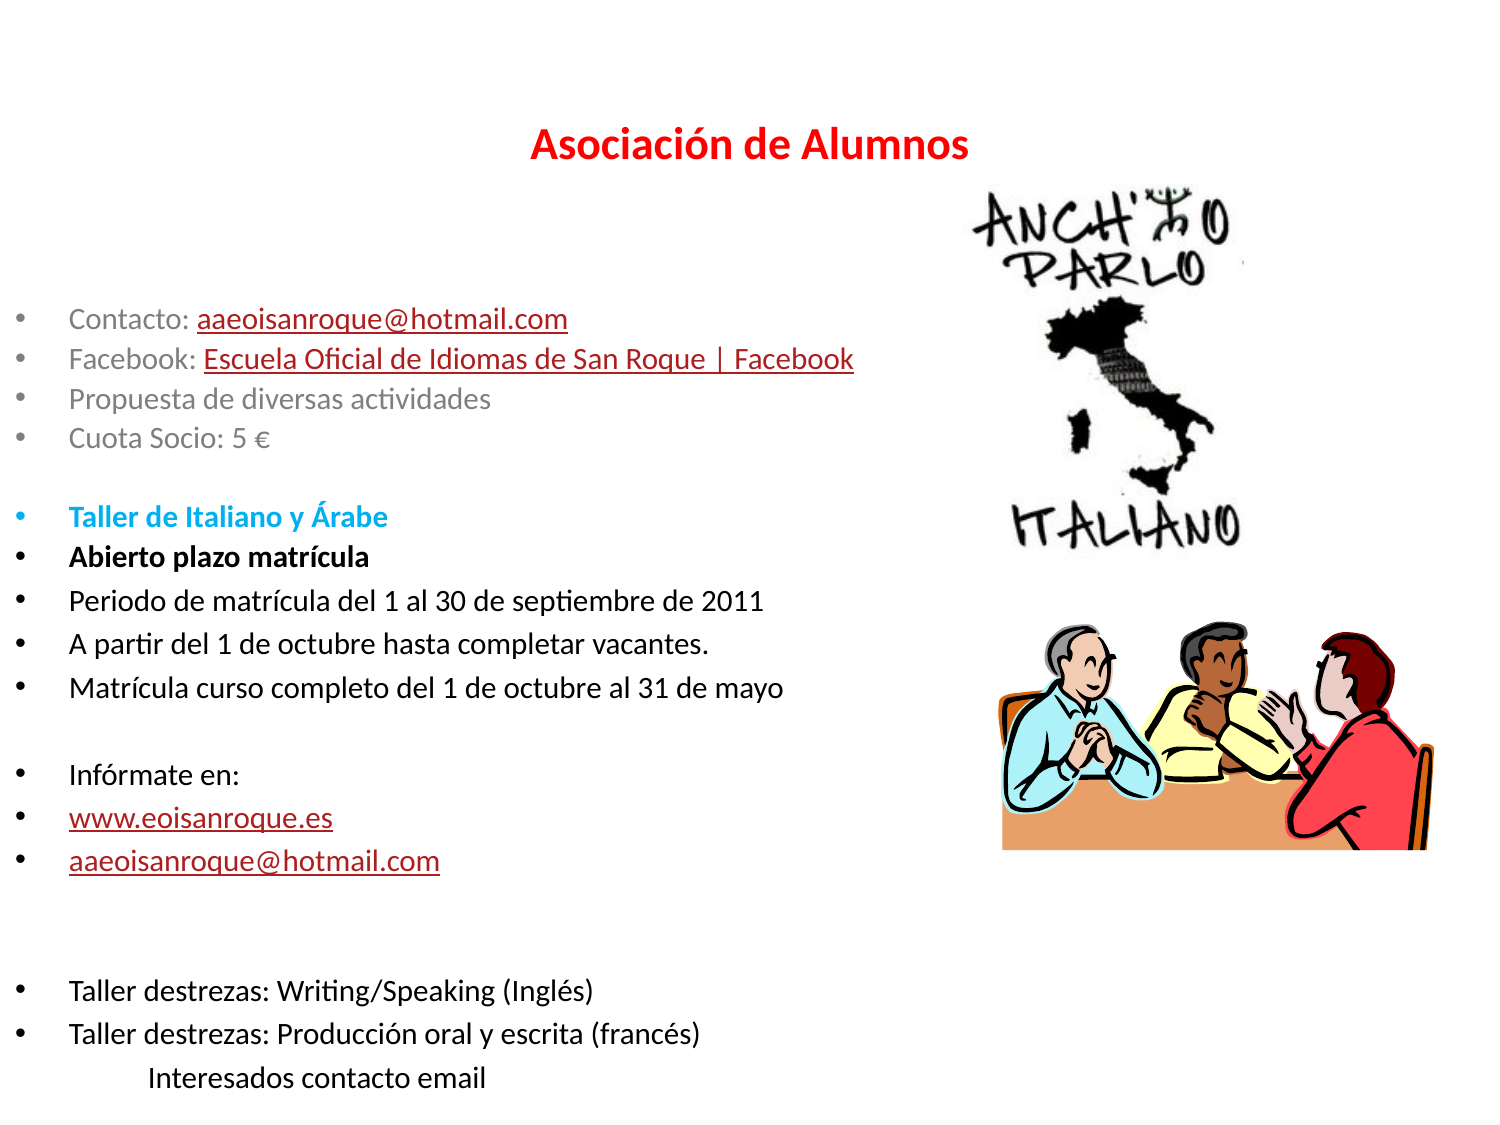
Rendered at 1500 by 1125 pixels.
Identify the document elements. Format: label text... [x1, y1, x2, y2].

picture [962, 184, 1245, 570]
list Contacto: aaeoisanroque@hotmail.com Facebook: Escuela Oficial de Idiomas de San Roque | Facebook Propuesta de diversas actividades Cuota Socio: 5 € Taller de Italiano y Árabe Abierto plazo matrícula Periodo de matrícula del 1 al 30 de septiembre de 2011 A partir del 1 de octubre hasta completar vacantes. Matrícula curso completo del 1 de octubre al 31 de mayo Infórmate en: www.eoisanroque.es aaeoisanroque@hotmail.com Taller destrezas: Writing/Speaking (Inglés) Taller destrezas: Producción oral y escrita (francés) Interesados contacto email [0, 219, 1483, 1125]
title Asociación de Alumnos [75, 45, 1425, 219]
picture [997, 621, 1436, 851]
